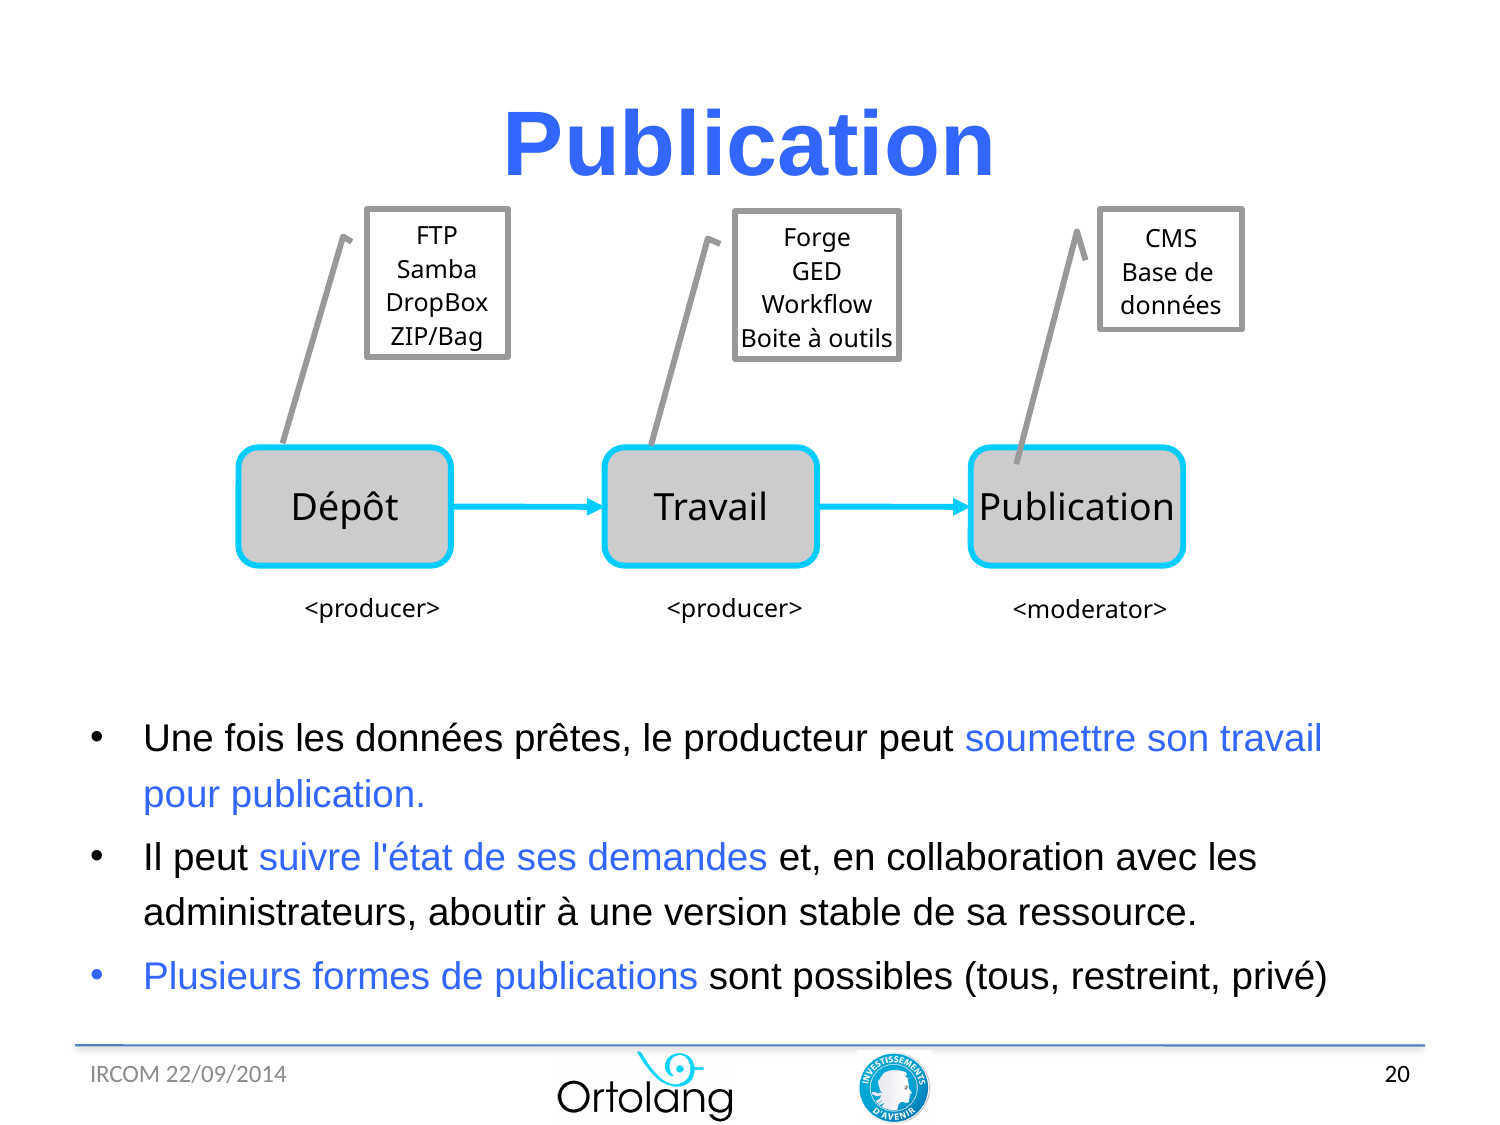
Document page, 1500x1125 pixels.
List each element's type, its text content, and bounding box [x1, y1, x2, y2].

list Une fois les données prêtes, le producteur peut soumettre son travail pour publication. Il peut suivre l'état de ses demandes et, en collaboration avec les administrateurs, aboutir à une version stable de sa ressource. Plusieurs formes de publications sont possibles (tous, restreint, privé) [75, 212, 1425, 1020]
title Publication [75, 45, 1425, 212]
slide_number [75, 1042, 425, 1103]
picture [857, 1050, 932, 1125]
slide_number 20 [1074, 1042, 1425, 1103]
picture [555, 1050, 733, 1122]
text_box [238, 208, 1242, 632]
